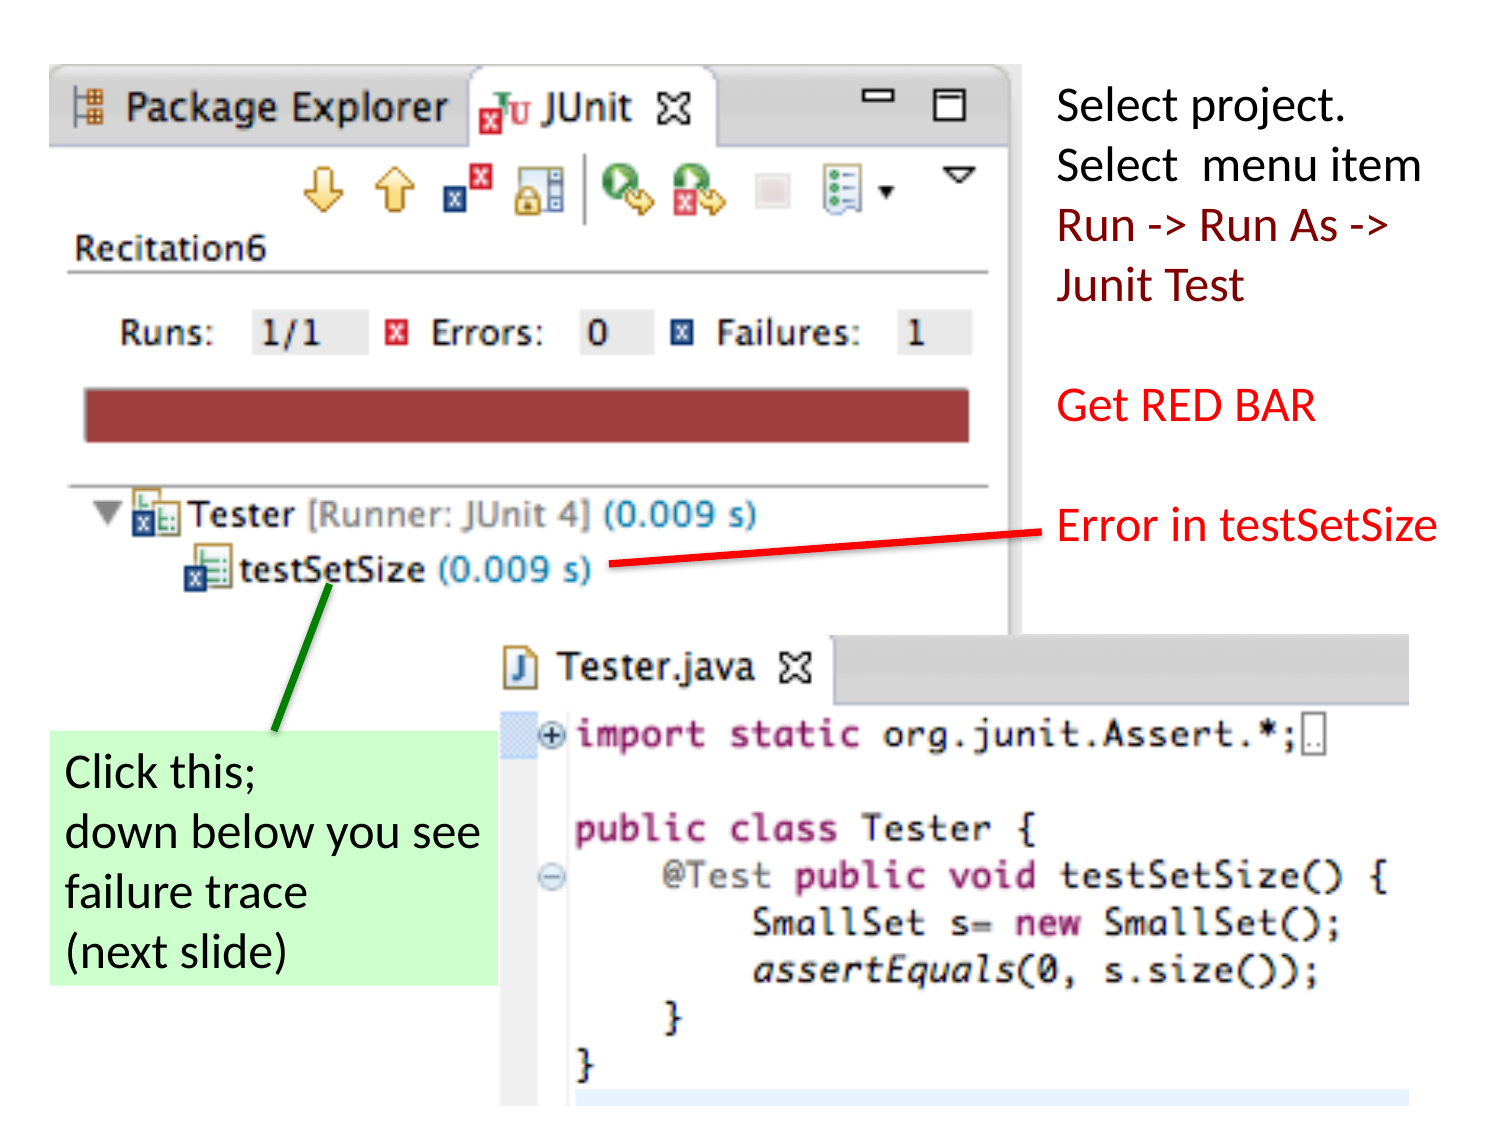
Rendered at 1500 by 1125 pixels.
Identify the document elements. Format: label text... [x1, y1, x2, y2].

text_box Select project. Select menu item Run -> Run As -> Junit Test Get RED BAR Error in testSetSize [1041, 64, 1459, 559]
picture [49, 63, 1410, 1106]
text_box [49, 583, 499, 989]
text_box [608, 531, 1042, 565]
